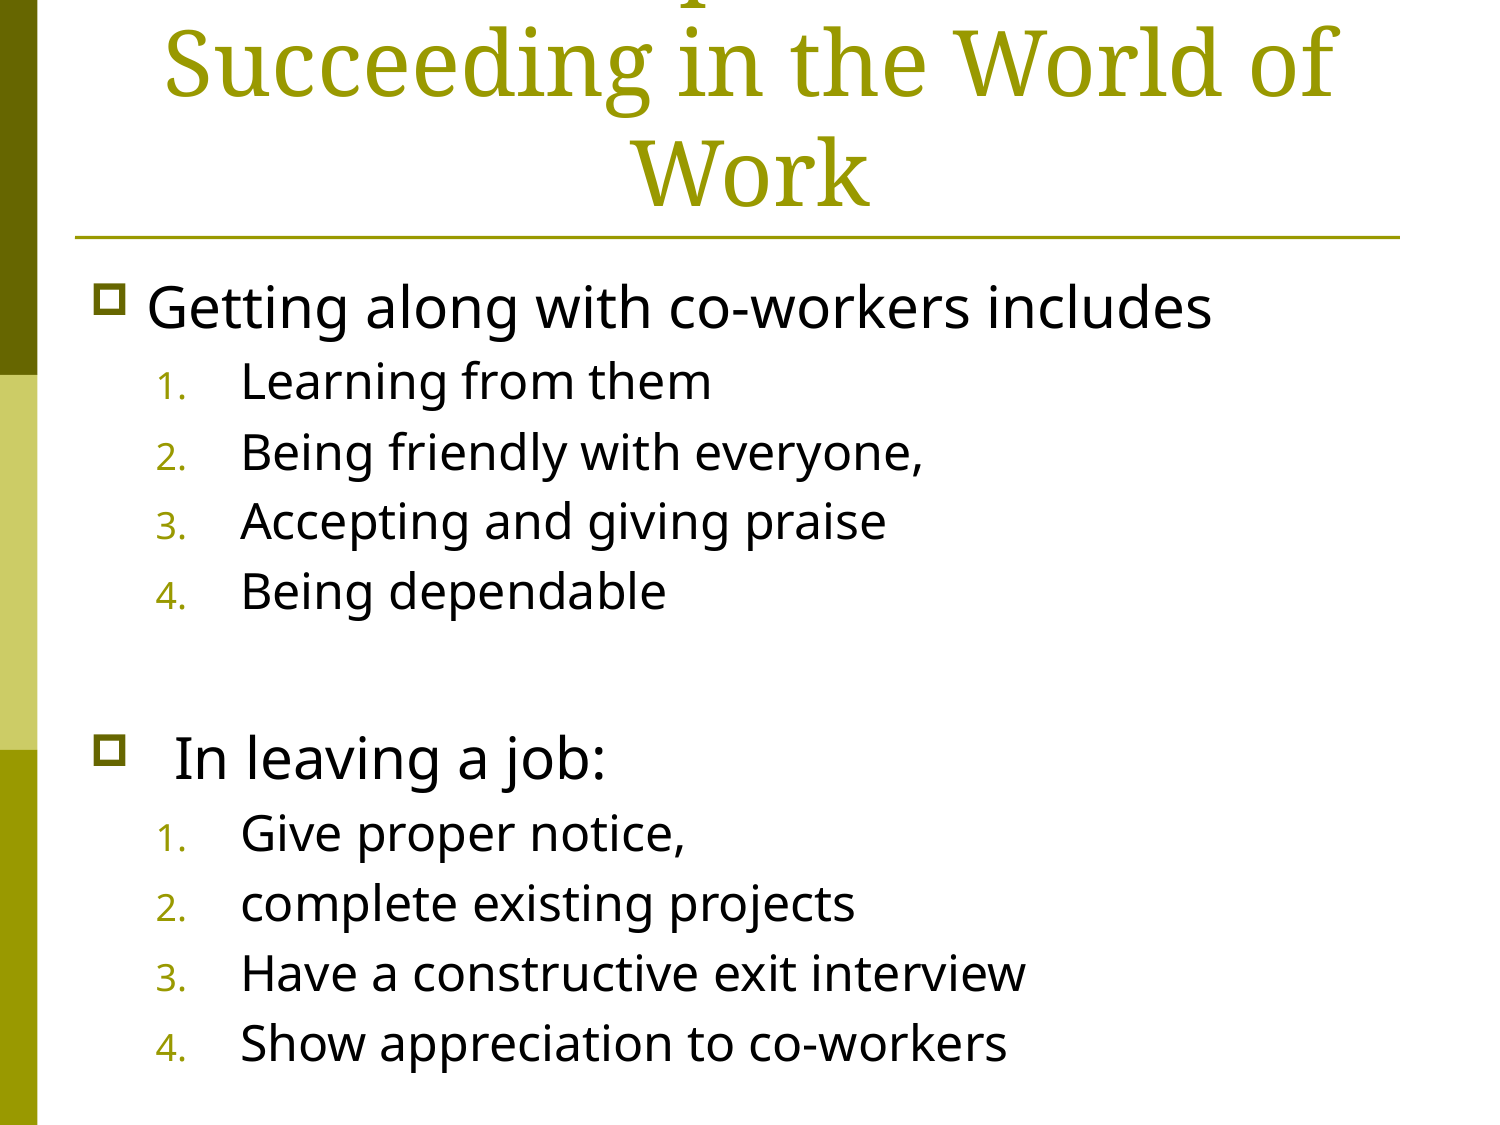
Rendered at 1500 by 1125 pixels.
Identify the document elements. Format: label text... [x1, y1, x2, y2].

title Chapter 20 Succeeding in the World of Work [74, 45, 1426, 233]
list Getting along with co-workers includes Learning from them Being friendly with everyone, Accepting and giving praise Being dependable In leaving a job: Give proper notice, complete existing projects Have a constructive exit interview Show appreciation to co-workers [74, 262, 1426, 1006]
